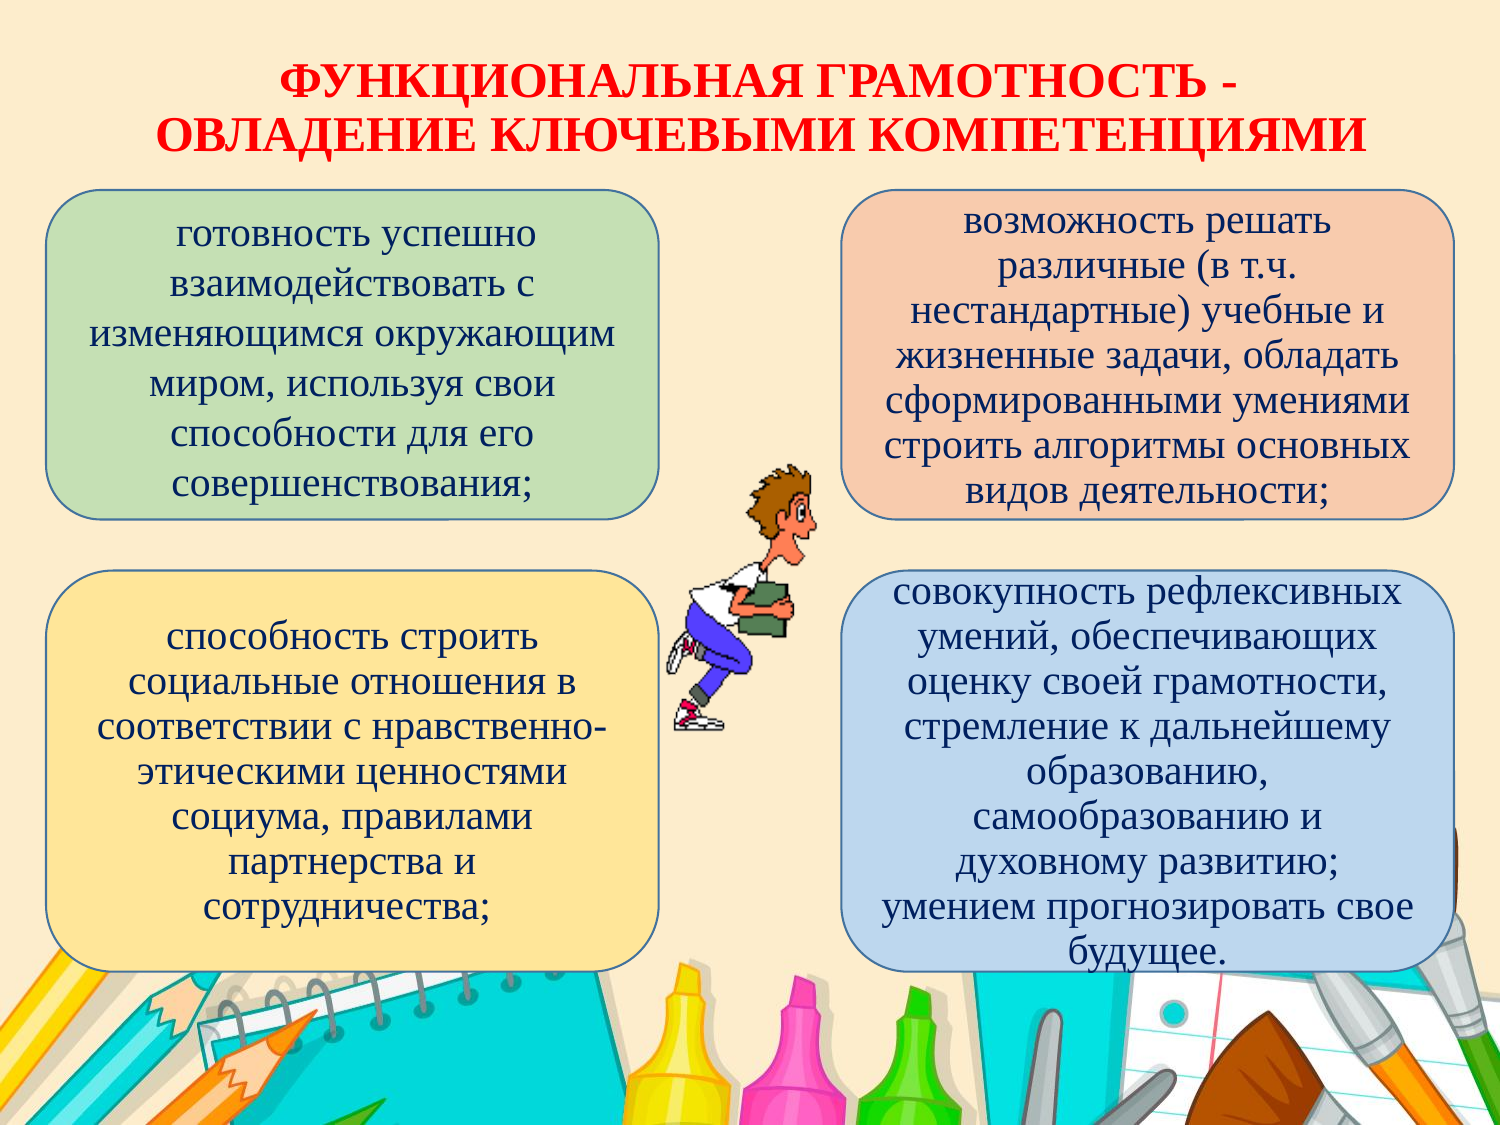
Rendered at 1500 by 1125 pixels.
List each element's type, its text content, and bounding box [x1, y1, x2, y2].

picture [0, 0, 1500, 1125]
title Функциональная грамотность - овладение ключевыми компетенциями [140, 0, 1434, 217]
text_box способность строить социальные отношения в соответствии с нравственно-этическими ценностями социума, правилами партнерства и сотрудничества; [44, 569, 660, 973]
text_box готовность успешно взаимодействовать с изменяющимся окружающим миром, используя свои способности для его совершенствования; [44, 188, 660, 521]
text_box возможность решать различные (в т.ч. нестандартные) учебные и жизненные задачи, обладать сформированными умениями строить алгоритмы основных видов деятельности; [840, 188, 1456, 521]
text_box совокупность рефлексивных умений, обеспечивающих оценку своей грамотности, стремление к дальнейшему образованию, самообразованию и духовному развитию; умением прогнозировать свое будущее. [840, 569, 1456, 973]
